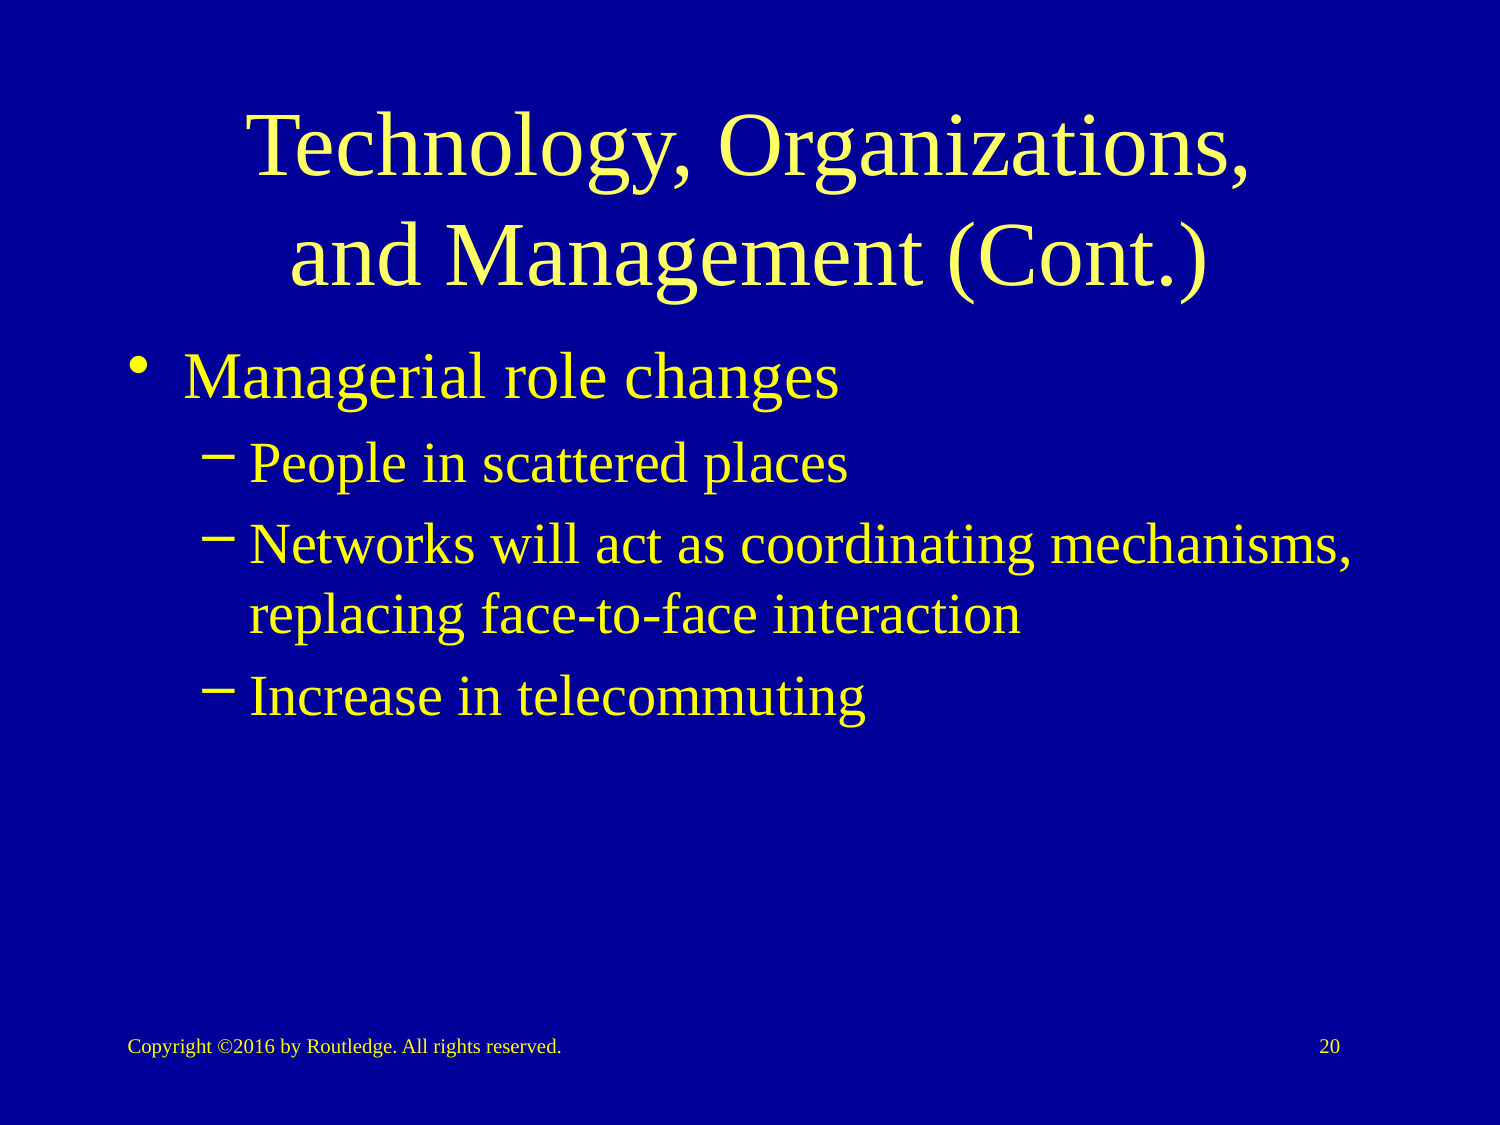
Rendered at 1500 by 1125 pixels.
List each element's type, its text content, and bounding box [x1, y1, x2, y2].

footer Copyright ©2016 by Routledge. All rights reserved. [111, 1024, 1267, 1101]
list Managerial role changes People in scattered places Networks will act as coordinating mechanisms, replacing face-to-face interaction Increase in telecommuting [112, 324, 1388, 1000]
title Technology, Organizations, and Management (Cont.) [112, 99, 1388, 288]
slide_number 20 [1303, 1024, 1388, 1101]
